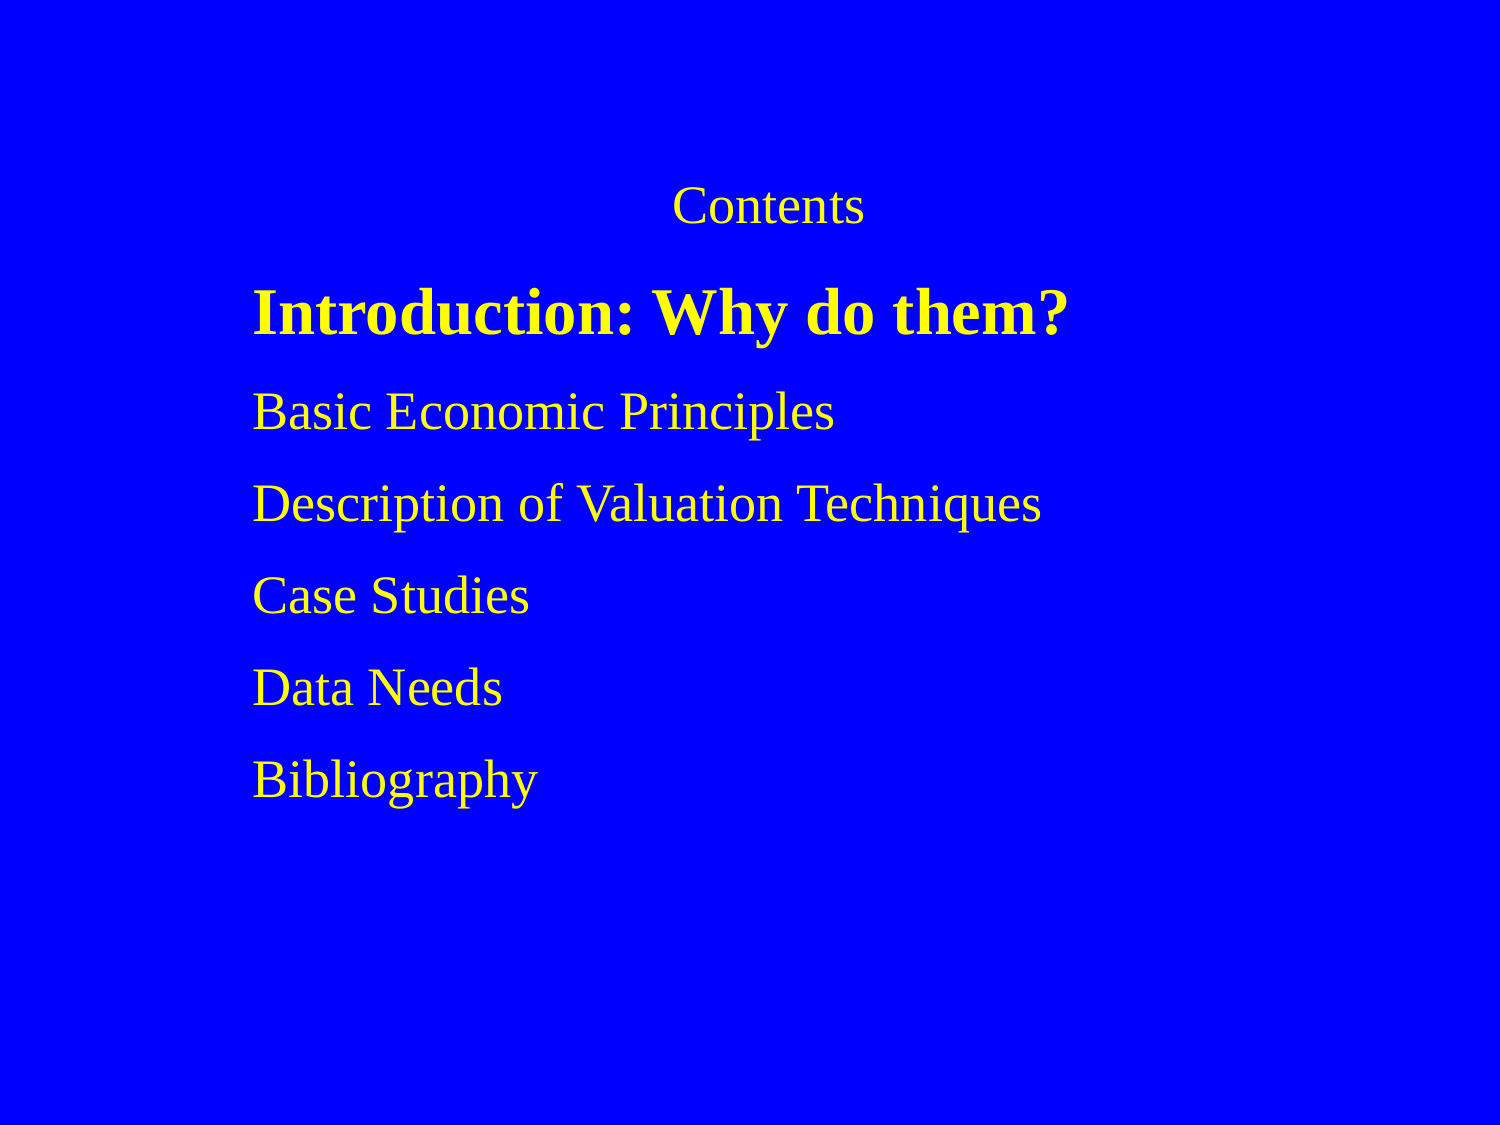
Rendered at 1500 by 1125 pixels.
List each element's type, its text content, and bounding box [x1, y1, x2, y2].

text_box Contents Introduction: Why do them? Basic Economic Principles Description of Valuation Techniques Case Studies Data Needs Bibliography [237, 162, 1300, 816]
